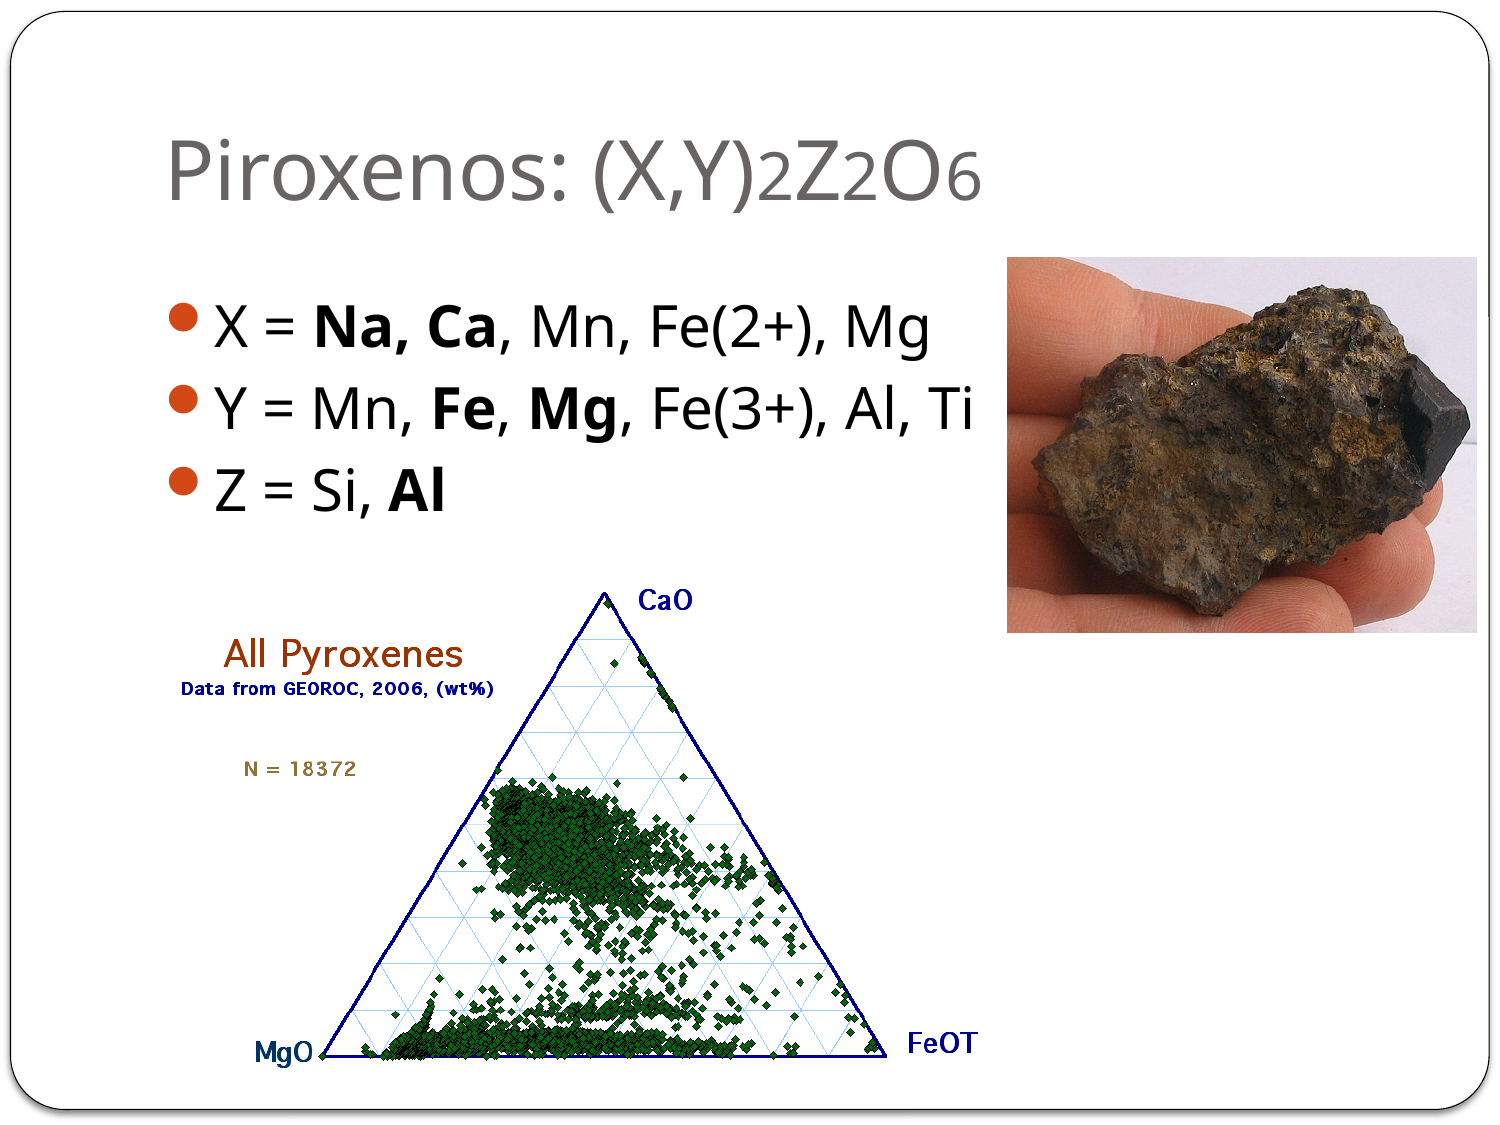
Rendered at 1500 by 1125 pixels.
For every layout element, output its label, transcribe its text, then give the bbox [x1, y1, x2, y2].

picture [126, 573, 987, 1075]
title Piroxenos: (X,Y)2Z2O6 [150, 45, 1425, 233]
picture [1007, 257, 1477, 633]
list X = Na, Ca, Mn, Fe(2+), Mg Y = Mn, Fe, Mg, Fe(3+), Al, Ti Z = Si, Al [150, 281, 1425, 1032]
